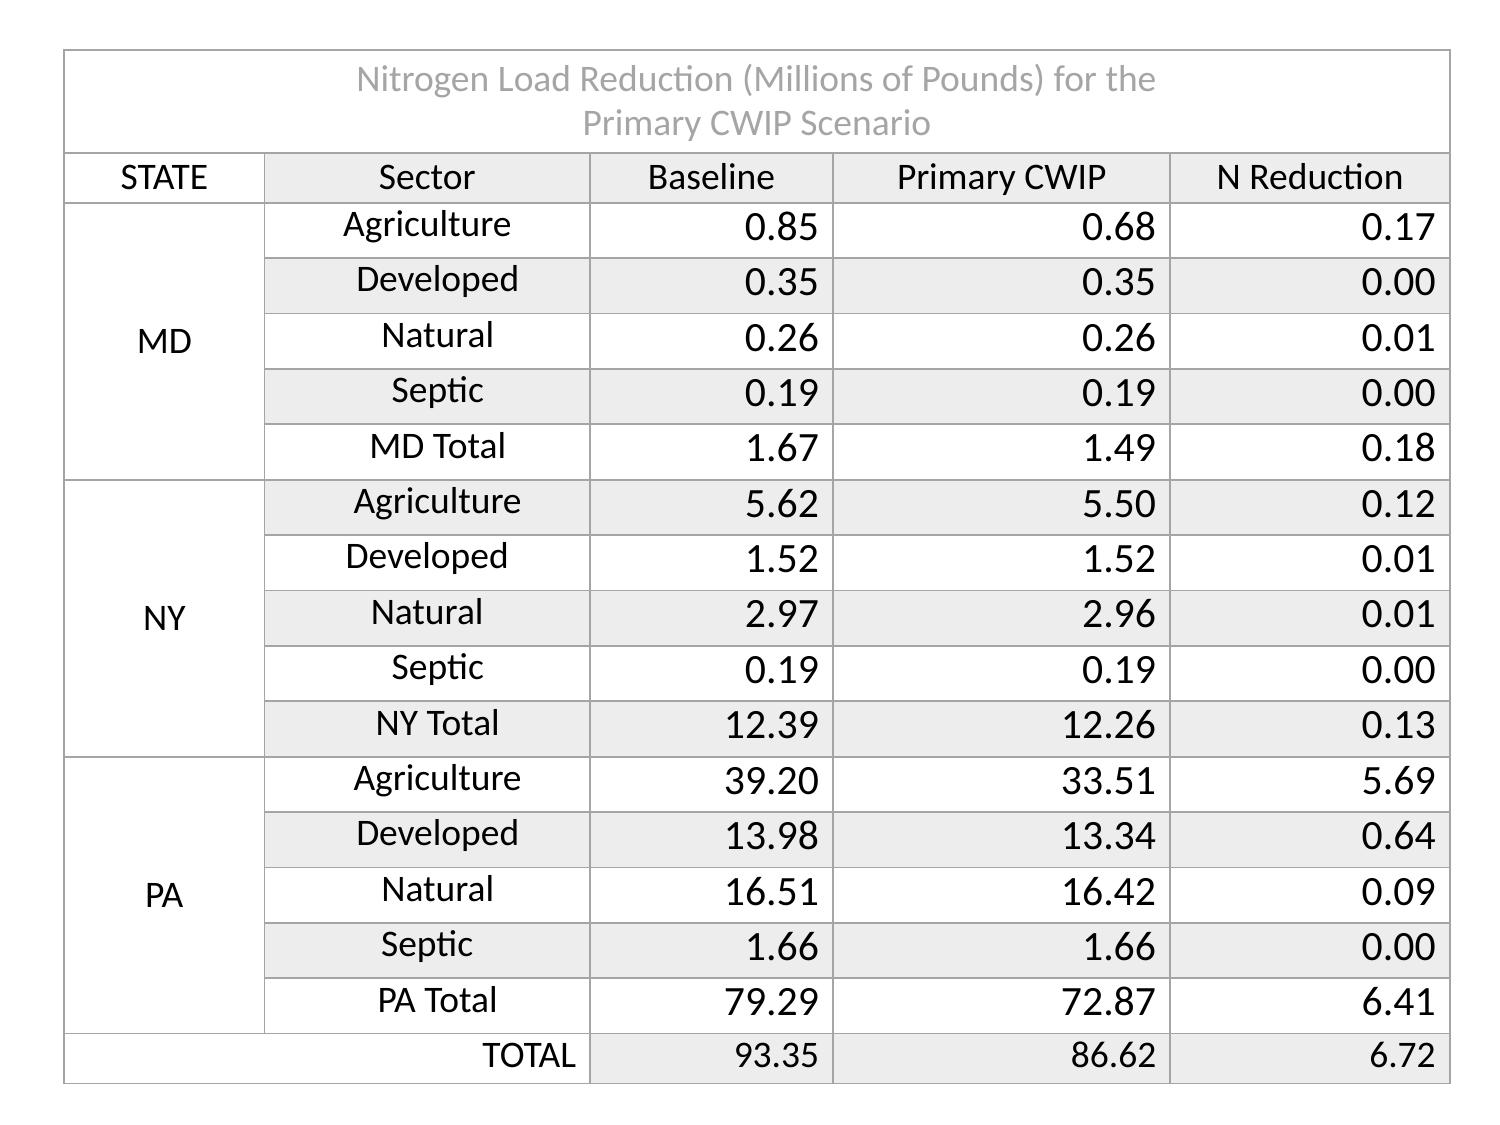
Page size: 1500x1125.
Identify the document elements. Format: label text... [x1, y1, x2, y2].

table_cell 1.52 [834, 536, 1169, 590]
table_cell Agriculture [265, 204, 589, 257]
table_cell 0.68 [834, 204, 1169, 257]
table_cell 2.97 [591, 591, 832, 645]
table_cell NY [65, 481, 264, 756]
table_cell 0.26 [834, 314, 1169, 368]
table_cell 79.29 [591, 979, 832, 1033]
table_cell Agriculture [265, 758, 589, 811]
table_cell 93.35 [591, 1034, 832, 1083]
table_cell Developed [265, 813, 589, 867]
table_cell Primary CWIP [834, 154, 1169, 202]
table_cell 39.20 [591, 758, 832, 811]
table_cell 0.00 [1171, 924, 1449, 977]
table_cell 0.17 [1171, 204, 1449, 257]
table_cell Natural [265, 868, 589, 922]
table_cell Natural [265, 314, 589, 368]
table_cell NY Total [265, 702, 589, 756]
table_cell 0.64 [1171, 813, 1449, 867]
table_cell 5.69 [1171, 758, 1449, 811]
table_cell 0.01 [1171, 314, 1449, 368]
table_cell MD [65, 204, 264, 479]
table_cell 0.00 [1171, 647, 1449, 700]
table_cell Septic [265, 647, 589, 700]
table_cell 1.52 [591, 536, 832, 590]
table_cell 1.66 [591, 924, 832, 977]
table_header Nitrogen Load Reduction (Millions of Pounds) for the Primary CWIP Scenario [65, 51, 1449, 152]
table_cell 0.35 [834, 259, 1169, 313]
table_cell Sector [265, 154, 589, 202]
table_cell 1.67 [591, 425, 832, 479]
table_cell 72.87 [834, 979, 1169, 1033]
table_cell 6.41 [1171, 979, 1449, 1033]
table_cell 86.62 [834, 1034, 1169, 1083]
table_cell Developed [265, 259, 589, 313]
table_cell 5.50 [834, 481, 1169, 534]
table_cell 2.96 [834, 591, 1169, 645]
table_cell PA Total [265, 979, 589, 1033]
table_cell 0.19 [834, 647, 1169, 700]
table_cell 0.09 [1171, 868, 1449, 922]
table_cell 0.85 [591, 204, 832, 257]
table_cell 13.98 [591, 813, 832, 867]
table_cell MD Total [265, 425, 589, 479]
table_cell 0.26 [591, 314, 832, 368]
table_cell 6.72 [1171, 1034, 1449, 1083]
table_cell 1.66 [834, 924, 1169, 977]
table_cell 0.01 [1171, 536, 1449, 590]
table_cell 13.34 [834, 813, 1169, 867]
table_cell 0.12 [1171, 481, 1449, 534]
table_cell Agriculture [265, 481, 589, 534]
table_cell 0.35 [591, 259, 832, 313]
table_cell Baseline [591, 154, 832, 202]
table_cell Septic [265, 370, 589, 423]
table_cell Natural [265, 591, 589, 645]
table_cell 0.19 [591, 647, 832, 700]
table_cell 0.19 [834, 370, 1169, 423]
table_cell 0.01 [1171, 591, 1449, 645]
table_cell 0.00 [1171, 370, 1449, 423]
table_cell 12.26 [834, 702, 1169, 756]
table_cell 5.62 [591, 481, 832, 534]
table_cell 16.51 [591, 868, 832, 922]
table_cell N Reduction [1171, 154, 1449, 202]
table_cell 1.49 [834, 425, 1169, 479]
table_cell 0.18 [1171, 425, 1449, 479]
table_cell Developed [265, 536, 589, 590]
table_cell 33.51 [834, 758, 1169, 811]
table_cell PA [65, 758, 264, 1033]
table_cell State [65, 154, 264, 202]
table_cell 12.39 [591, 702, 832, 756]
table_cell 0.19 [591, 370, 832, 423]
table_cell 0.13 [1171, 702, 1449, 756]
table_cell 0.00 [1171, 259, 1449, 313]
table_cell 16.42 [834, 868, 1169, 922]
table_cell Septic [265, 924, 589, 977]
table_cell Total [65, 1034, 589, 1083]
